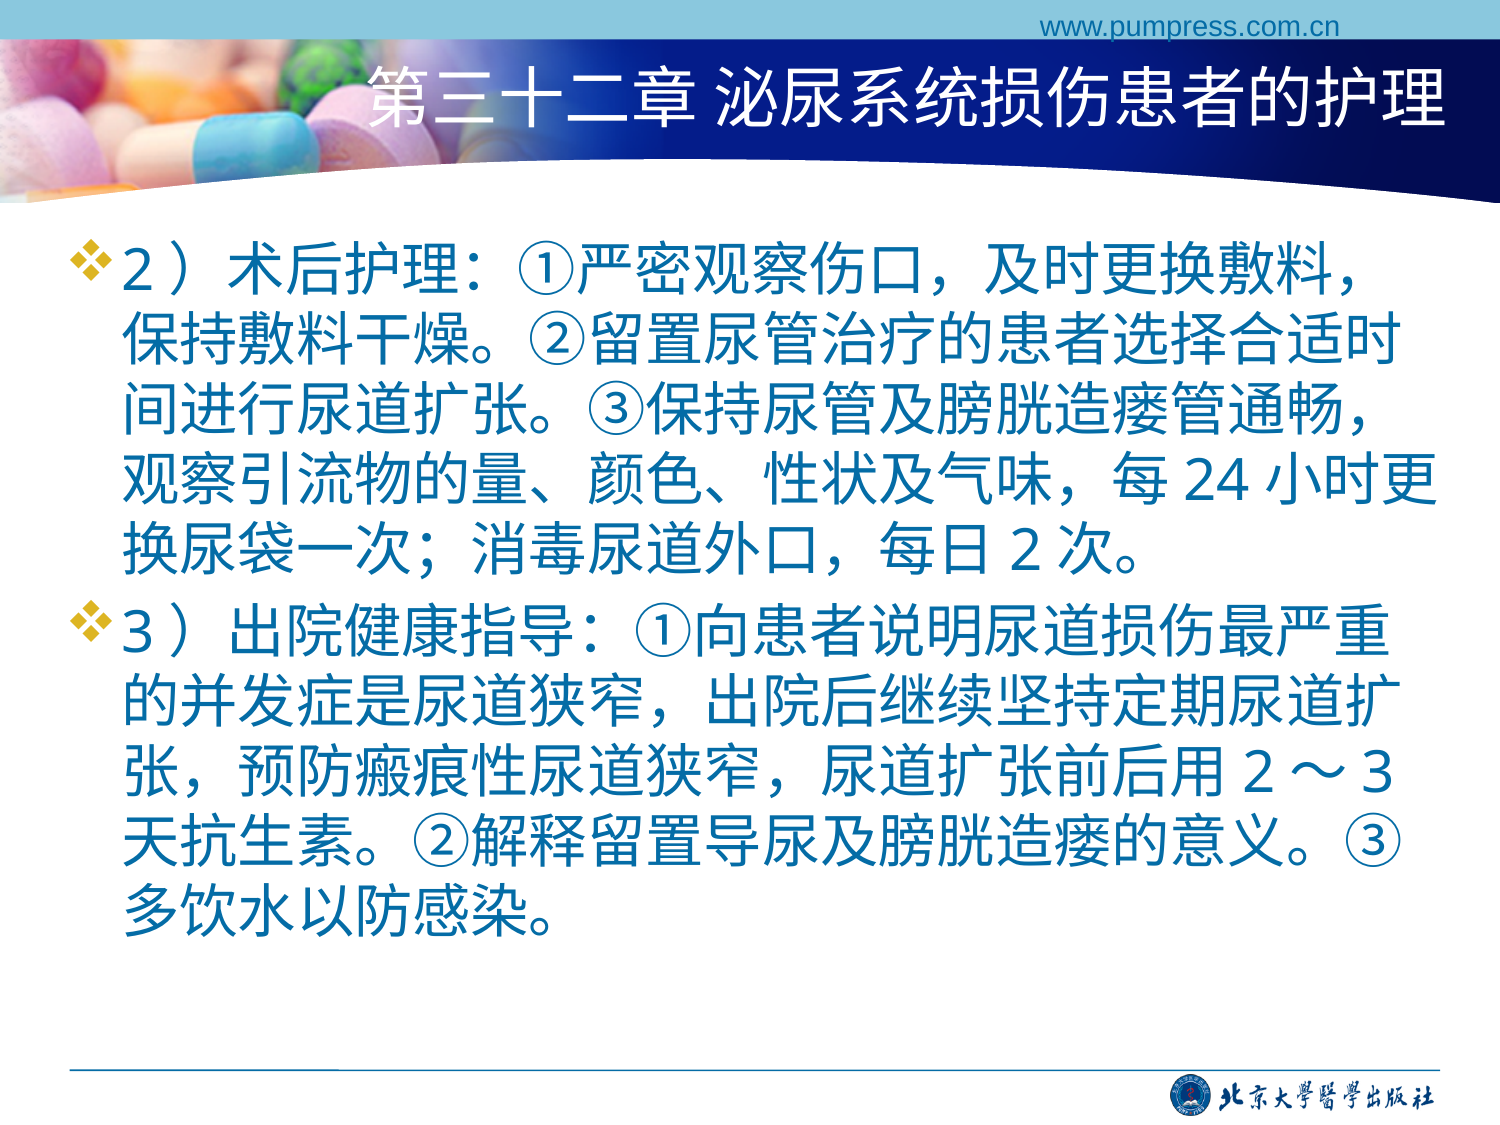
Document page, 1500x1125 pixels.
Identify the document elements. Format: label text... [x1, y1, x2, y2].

picture [0, 40, 1500, 203]
picture [1170, 1074, 1436, 1118]
title 第三十二章 泌尿系统损伤患者的护理 [137, 49, 1463, 143]
slide_number www.pumpress.com.cn [1025, 0, 1463, 38]
list 2）术后护理：①严密观察伤口，及时更换敷料，保持敷料干燥。②留置尿管治疗的患者选择合适时间进行尿道扩张。③保持尿管及膀胱造瘘管通畅，观察引流物的量、颜色、性状及气味，每24小时更换尿袋一次；消毒尿道外口，每日2次。 3）出院健康指导：①向患者说明尿道损伤最严重的并发症是尿道狭窄，出院后继续坚持定期尿道扩张，预防瘢痕性尿道狭窄，尿道扩张前后用2～3天抗生素。②解释留置导尿及膀胱造瘘的意义。③多饮水以防感染。 [49, 224, 1463, 1026]
